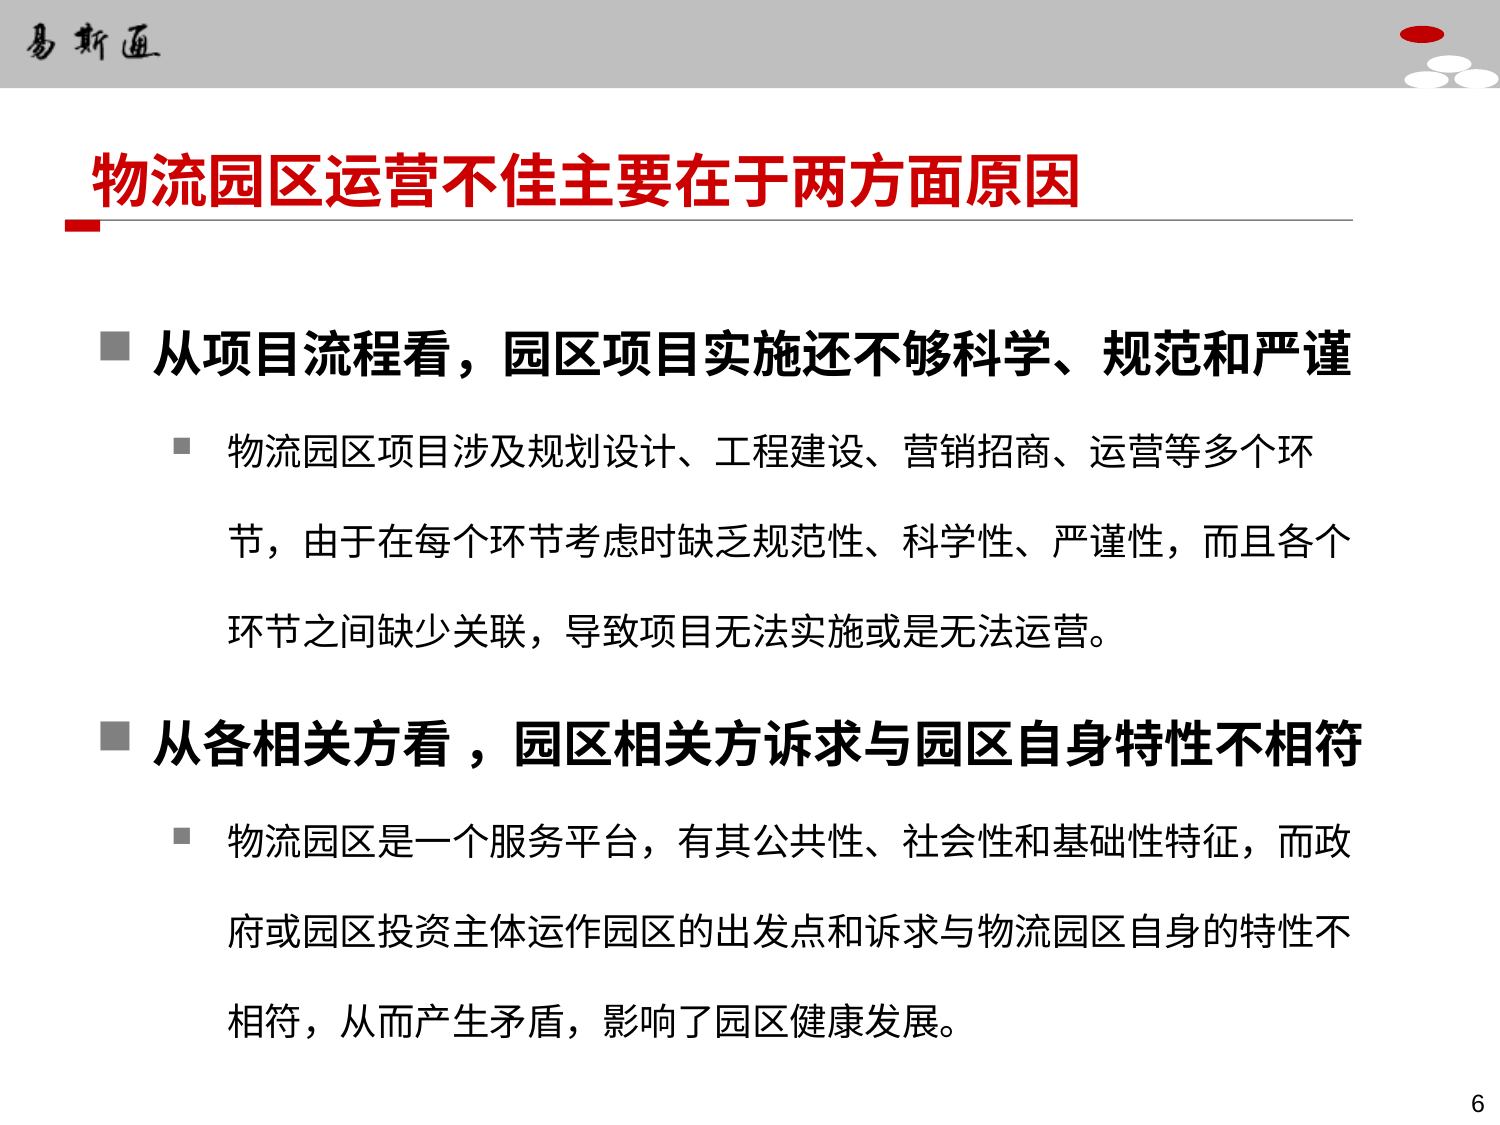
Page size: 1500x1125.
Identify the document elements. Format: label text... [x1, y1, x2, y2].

text_box 物流园区运营不佳主要在于两方面原因 [76, 109, 1247, 208]
text_box [64, 219, 101, 232]
text_box 从项目流程看，园区项目实施还不够科学、规范和严谨 物流园区项目涉及规划设计、工程建设、营销招商、运营等多个环节，由于在每个环节考虑时缺乏规范性、科学性、严谨性，而且各个环节之间缺少关联，导致项目无法实施或是无法运营。 从各相关方看 ，园区相关方诉求与园区自身特性不相符 物流园区是一个服务平台，有其公共性、社会性和基础性特征，而政府或园区投资主体运作园区的出发点和诉求与物流园区自身的特性不相符，从而产生矛盾，影响了园区健康发展。 [81, 255, 1388, 1051]
picture [16, 16, 167, 72]
slide_number 5 [1435, 1049, 1500, 1125]
